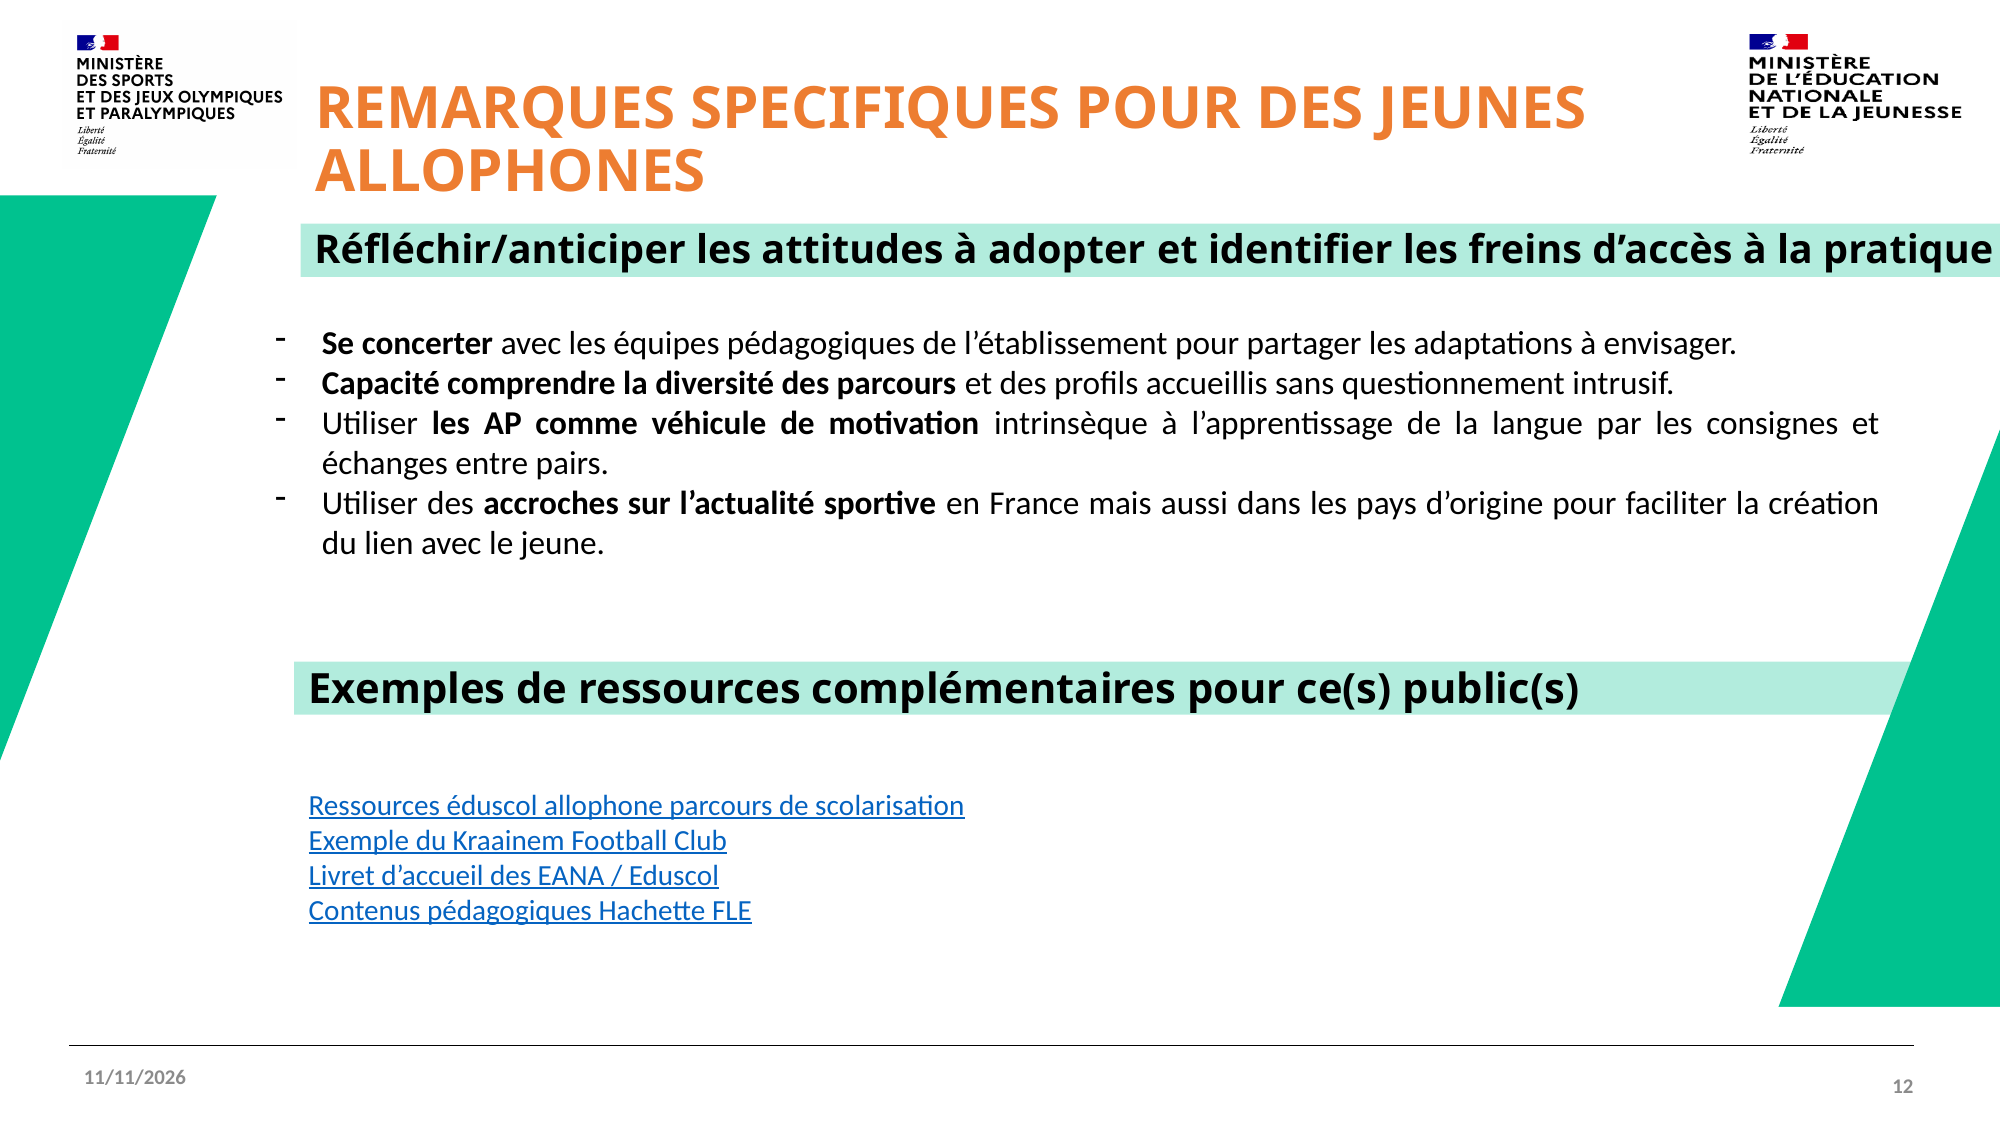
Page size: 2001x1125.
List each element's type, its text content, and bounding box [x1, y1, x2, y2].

text_box Exemples de ressources complémentaires pour ce(s) public(s) [294, 661, 2000, 715]
picture [1749, 34, 1963, 155]
title REMARQUES SPECIFIQUES POUR DES JEUNES ALLOPHONES [300, 67, 1713, 216]
slide_number 12 [1618, 1046, 1914, 1125]
text_box Se concerter avec les équipes pédagogiques de l’établissement pour partager les adaptations à envisager. Capacité comprendre la diversité des parcours et des profils accueillis sans questionnement intrusif. Utiliser les AP comme véhicule de motivation intrinsèque à l’apprentissage de la langue par les consignes et échanges entre pairs. Utiliser des accroches sur l’actualité sportive en France mais aussi dans les pays d’origine pour faciliter la création du lien avec le jeune. [260, 314, 1896, 659]
picture [62, 20, 297, 169]
text_box Réfléchir/anticiper les attitudes à adopter et identifier les freins d’accès à la pratique [300, 223, 2000, 277]
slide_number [69, 1046, 519, 1107]
text_box Ressources éduscol allophone parcours de scolarisation Exemple du Kraainem Football Club Livret d’accueil des EANA / Eduscol Contenus pédagogiques Hachette FLE [293, 778, 1963, 1024]
